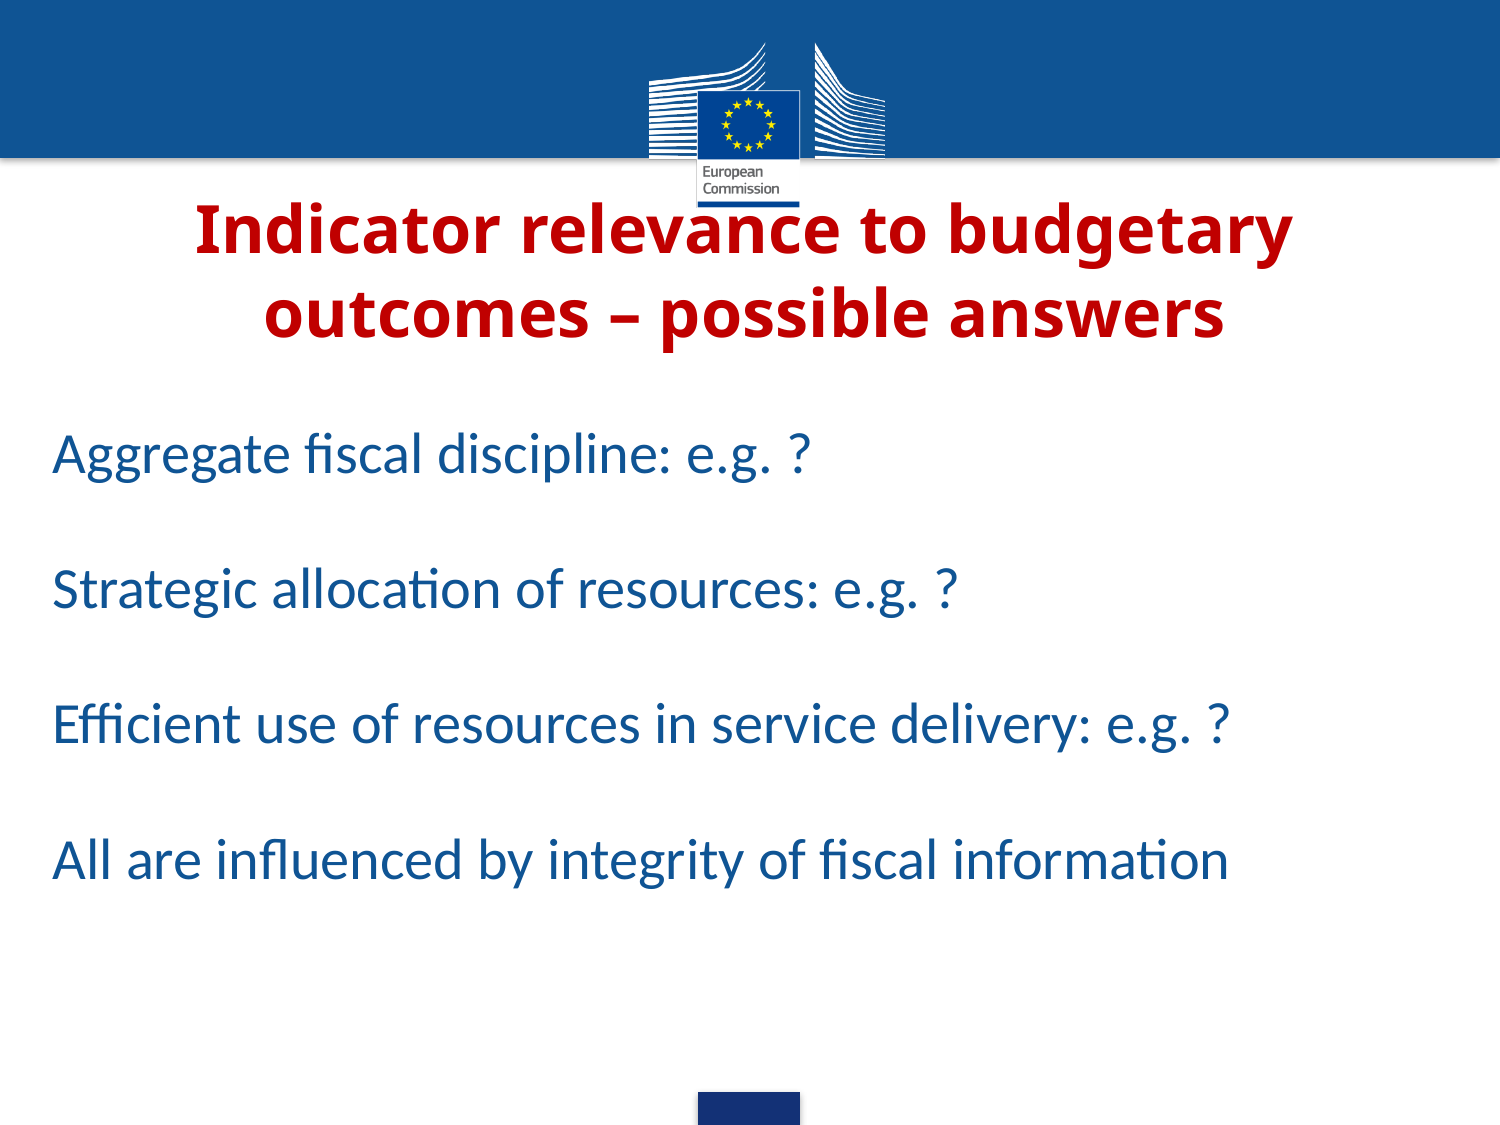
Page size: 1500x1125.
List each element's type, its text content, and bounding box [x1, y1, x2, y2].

title Indicator relevance to budgetary outcomes – possible answers [64, 149, 1425, 386]
picture [649, 42, 885, 149]
list Aggregate fiscal discipline: e.g. ? Strategic allocation of resources: e.g. ? Efficient use of resources in service delivery: e.g. ? All are influenced by integrity of fiscal information [37, 420, 1500, 1059]
